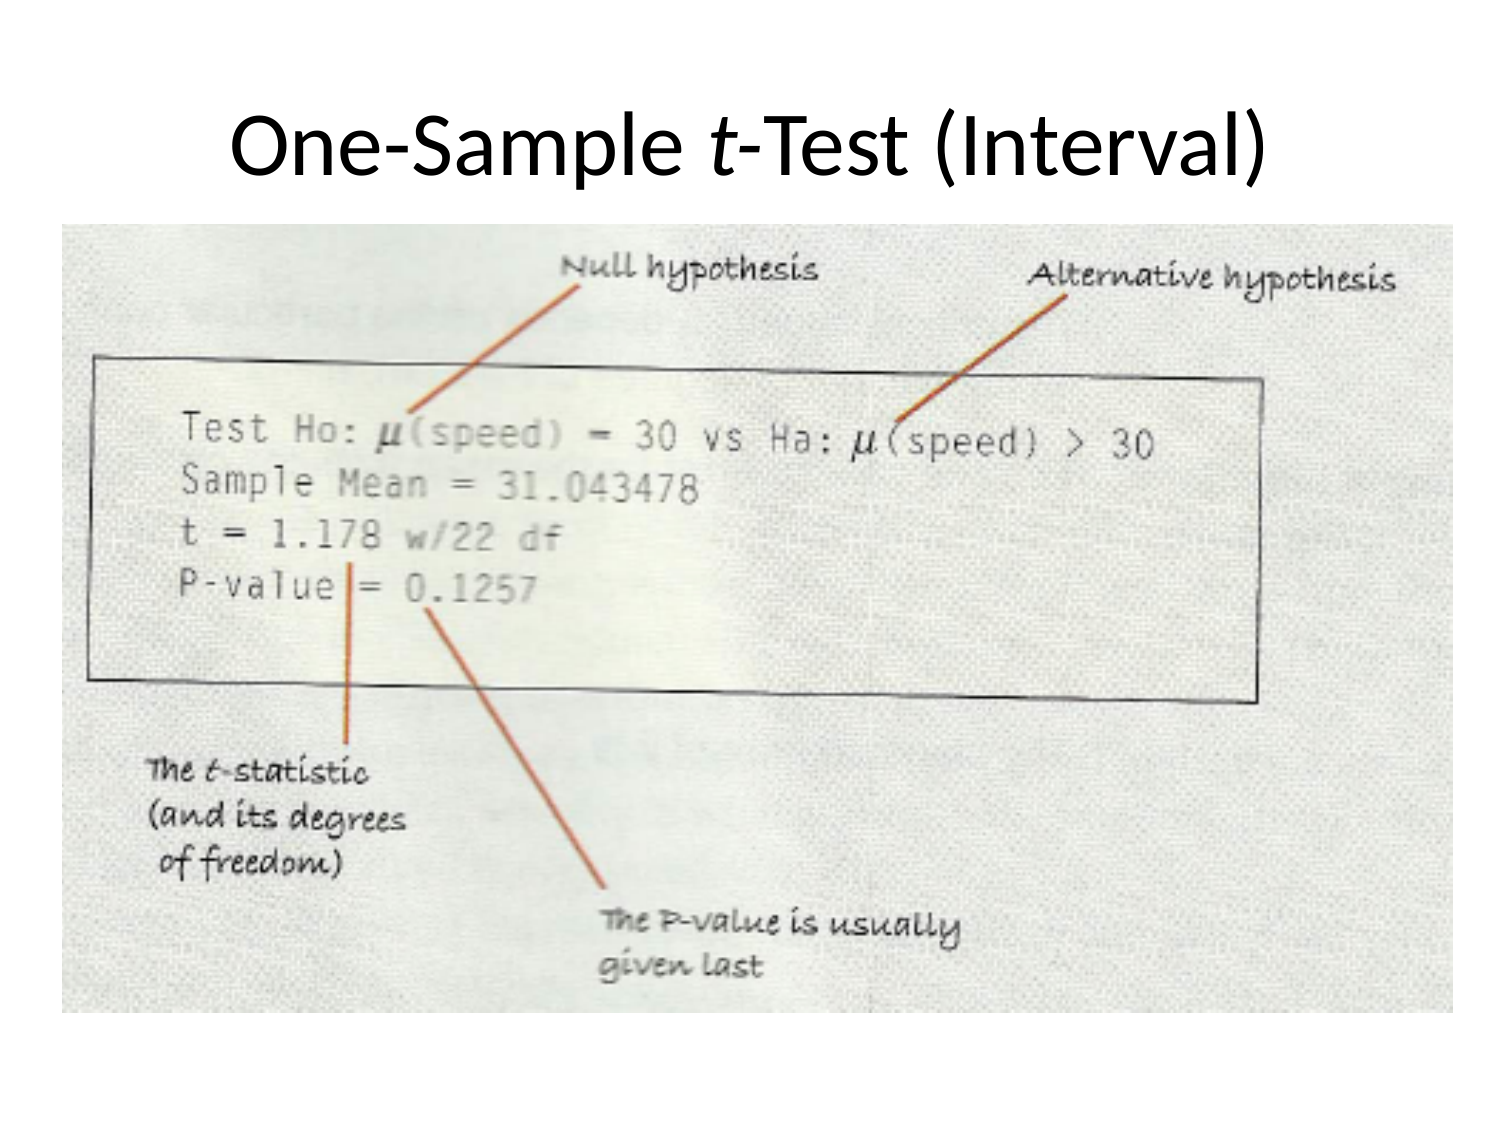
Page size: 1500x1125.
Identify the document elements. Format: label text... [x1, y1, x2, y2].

picture [62, 224, 1454, 1013]
title One-Sample t-Test (Interval) [75, 45, 1425, 223]
